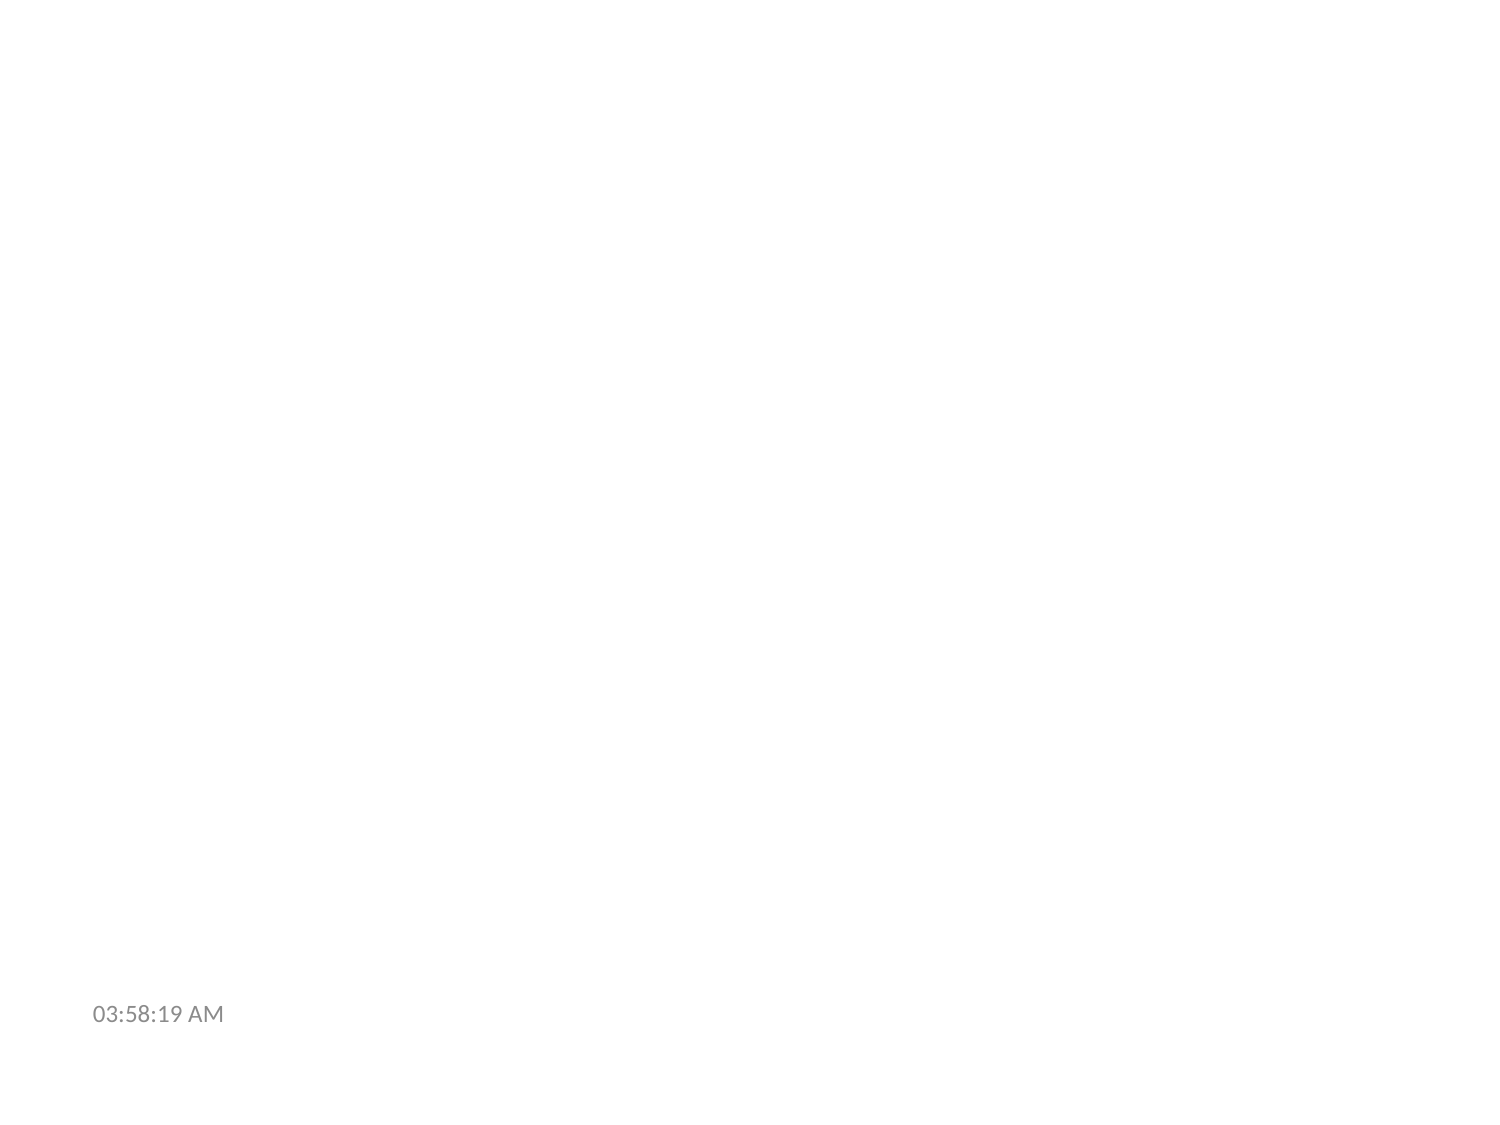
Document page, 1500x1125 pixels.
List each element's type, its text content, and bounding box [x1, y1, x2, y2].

text_box 3:35:09 PM [77, 982, 428, 1043]
